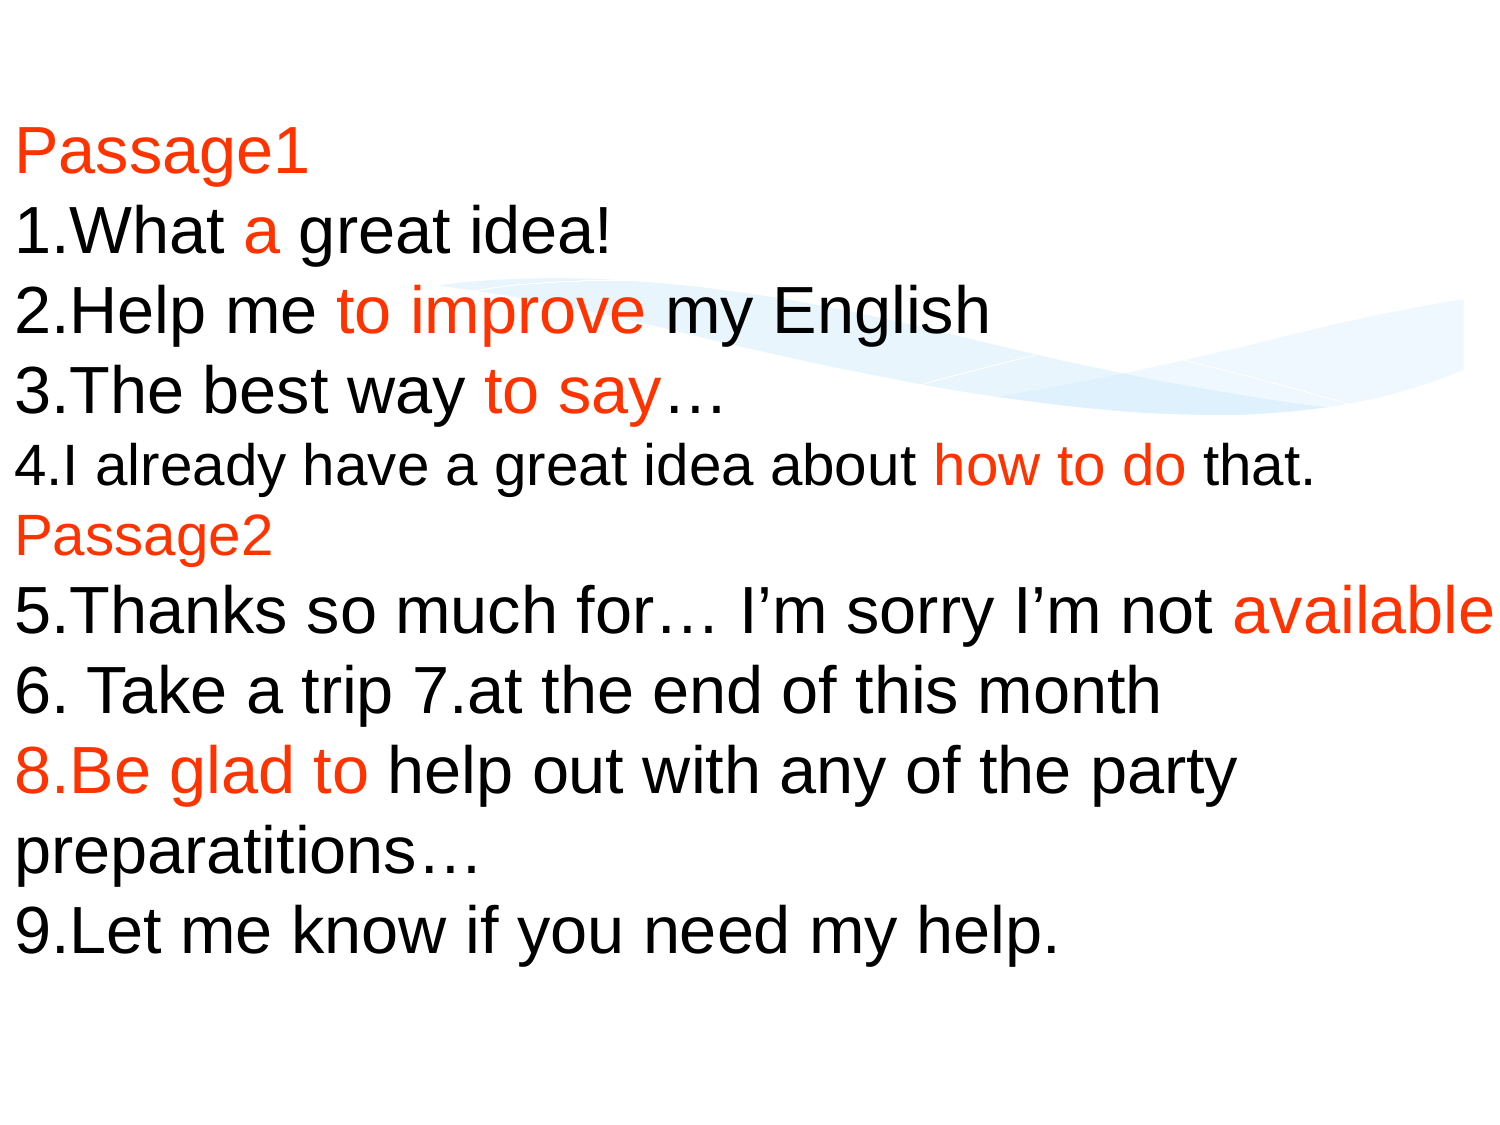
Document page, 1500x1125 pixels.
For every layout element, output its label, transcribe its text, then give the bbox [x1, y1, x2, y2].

text_box Passage1 1.What a great idea! 2.Help me to improve my English 3.The best way to say… 4.I already have a great idea about how to do that. Passage2 5.Thanks so much for… I’m sorry I’m not available. 6. Take a trip 7.at the end of this month 8.Be glad to help out with any of the party preparatitions… 9.Let me know if you need my help. [0, 99, 1500, 975]
